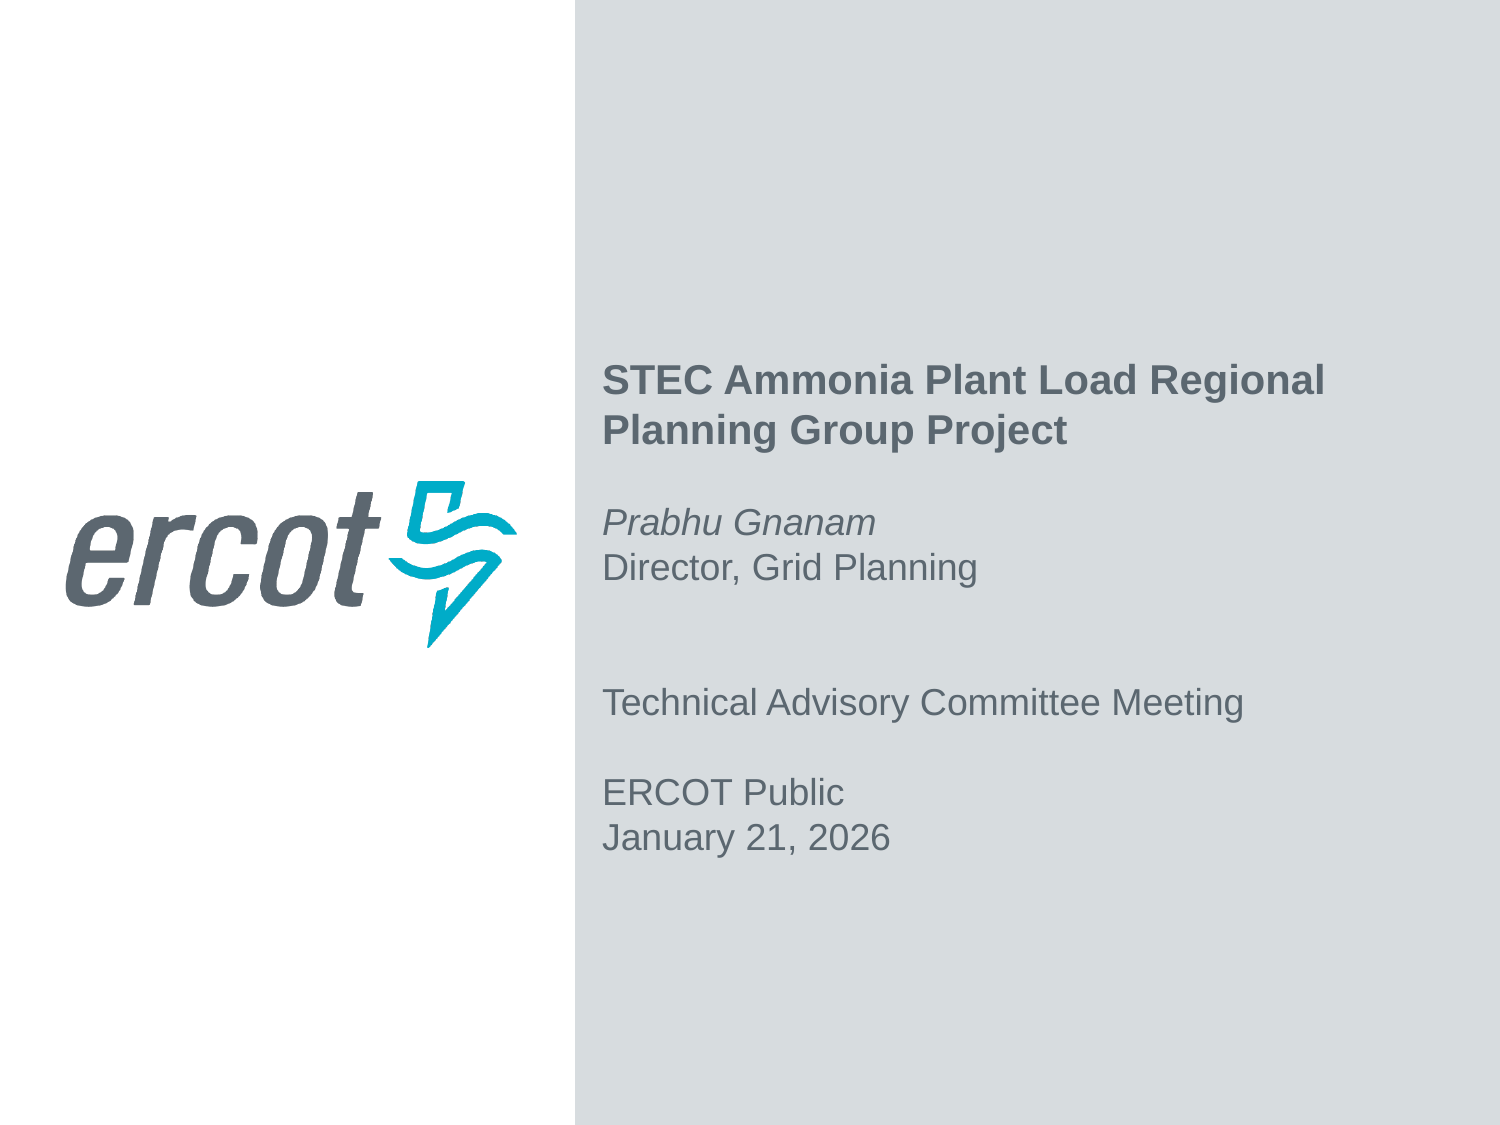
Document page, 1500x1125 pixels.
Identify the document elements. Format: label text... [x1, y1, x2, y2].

text_box STEC Ammonia Plant Load Regional Planning Group Project Prabhu Gnanam Director, Grid Planning Technical Advisory Committee Meeting ERCOT Public January 21, 2026 [587, 345, 1488, 866]
picture [56, 471, 525, 654]
